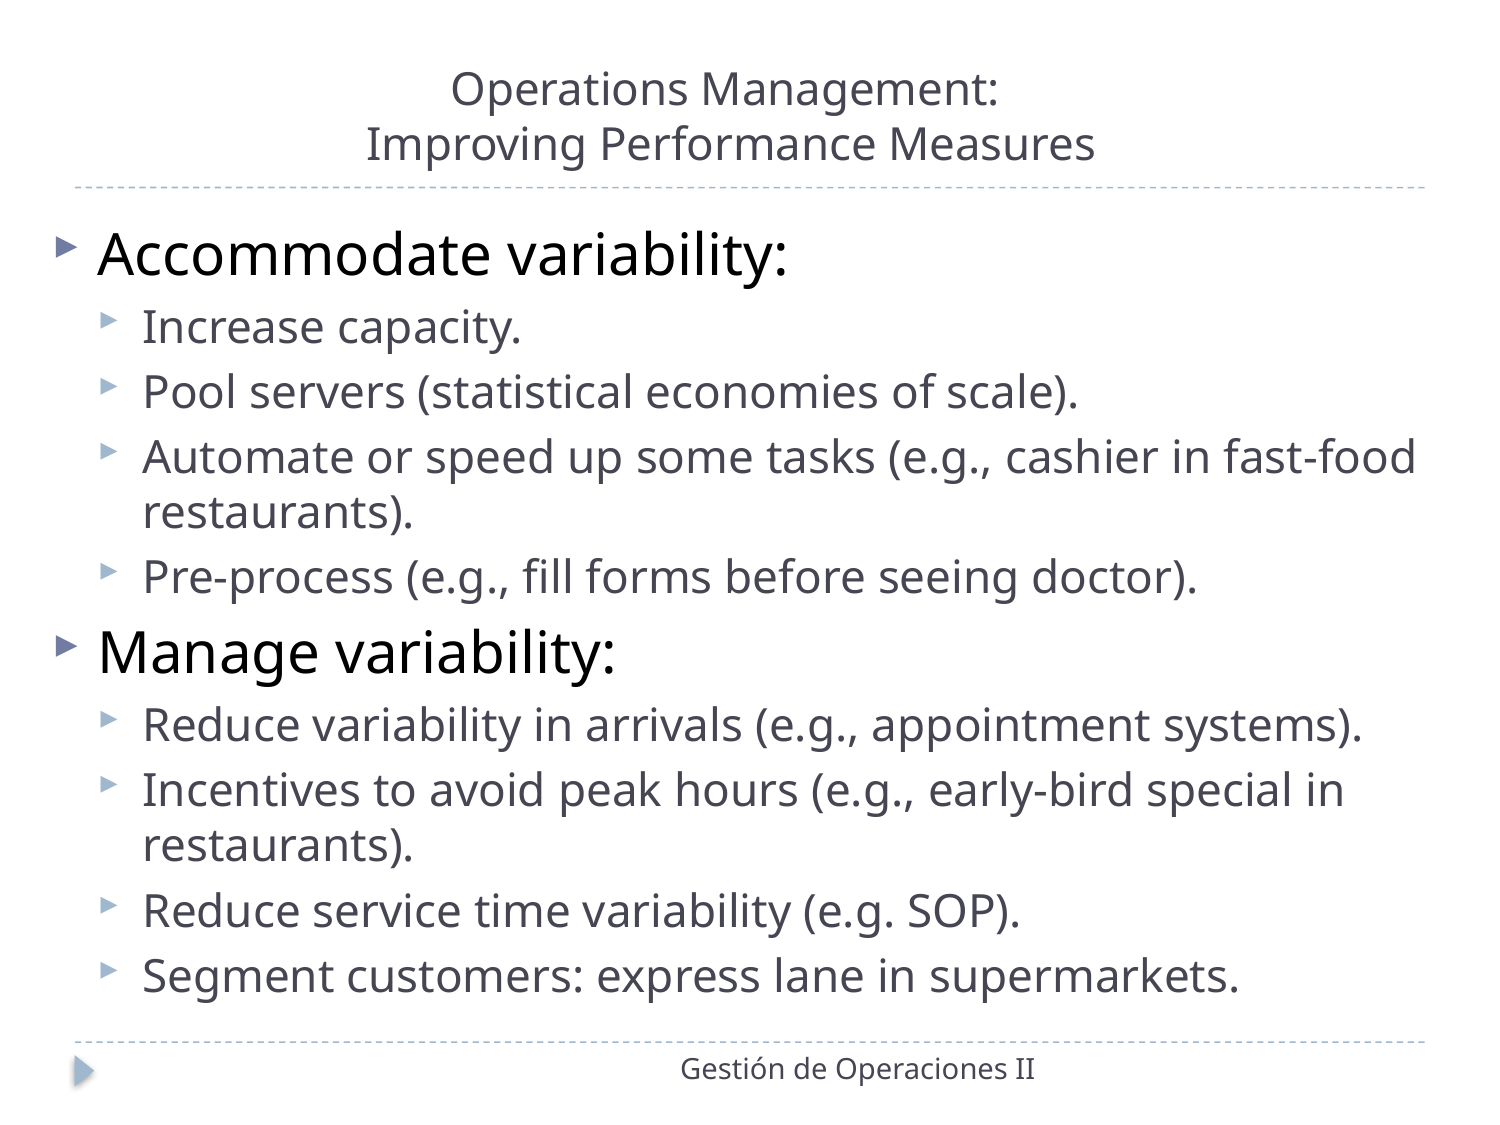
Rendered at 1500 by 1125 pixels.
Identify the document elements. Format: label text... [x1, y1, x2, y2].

title Operations Management: Improving Performance Measures [99, 52, 1363, 178]
footer Gestión de Operaciones II [475, 1042, 1051, 1103]
list Accommodate variability: Increase capacity. Pool servers (statistical economies of scale). Automate or speed up some tasks (e.g., cashier in fast-food restaurants). Pre-process (e.g., fill forms before seeing doctor). Manage variability: Reduce variability in arrivals (e.g., appointment systems). Incentives to avoid peak hours (e.g., early-bird special in restaurants). Reduce service time variability (e.g. SOP). Segment customers: express lane in supermarkets. [37, 209, 1448, 1038]
